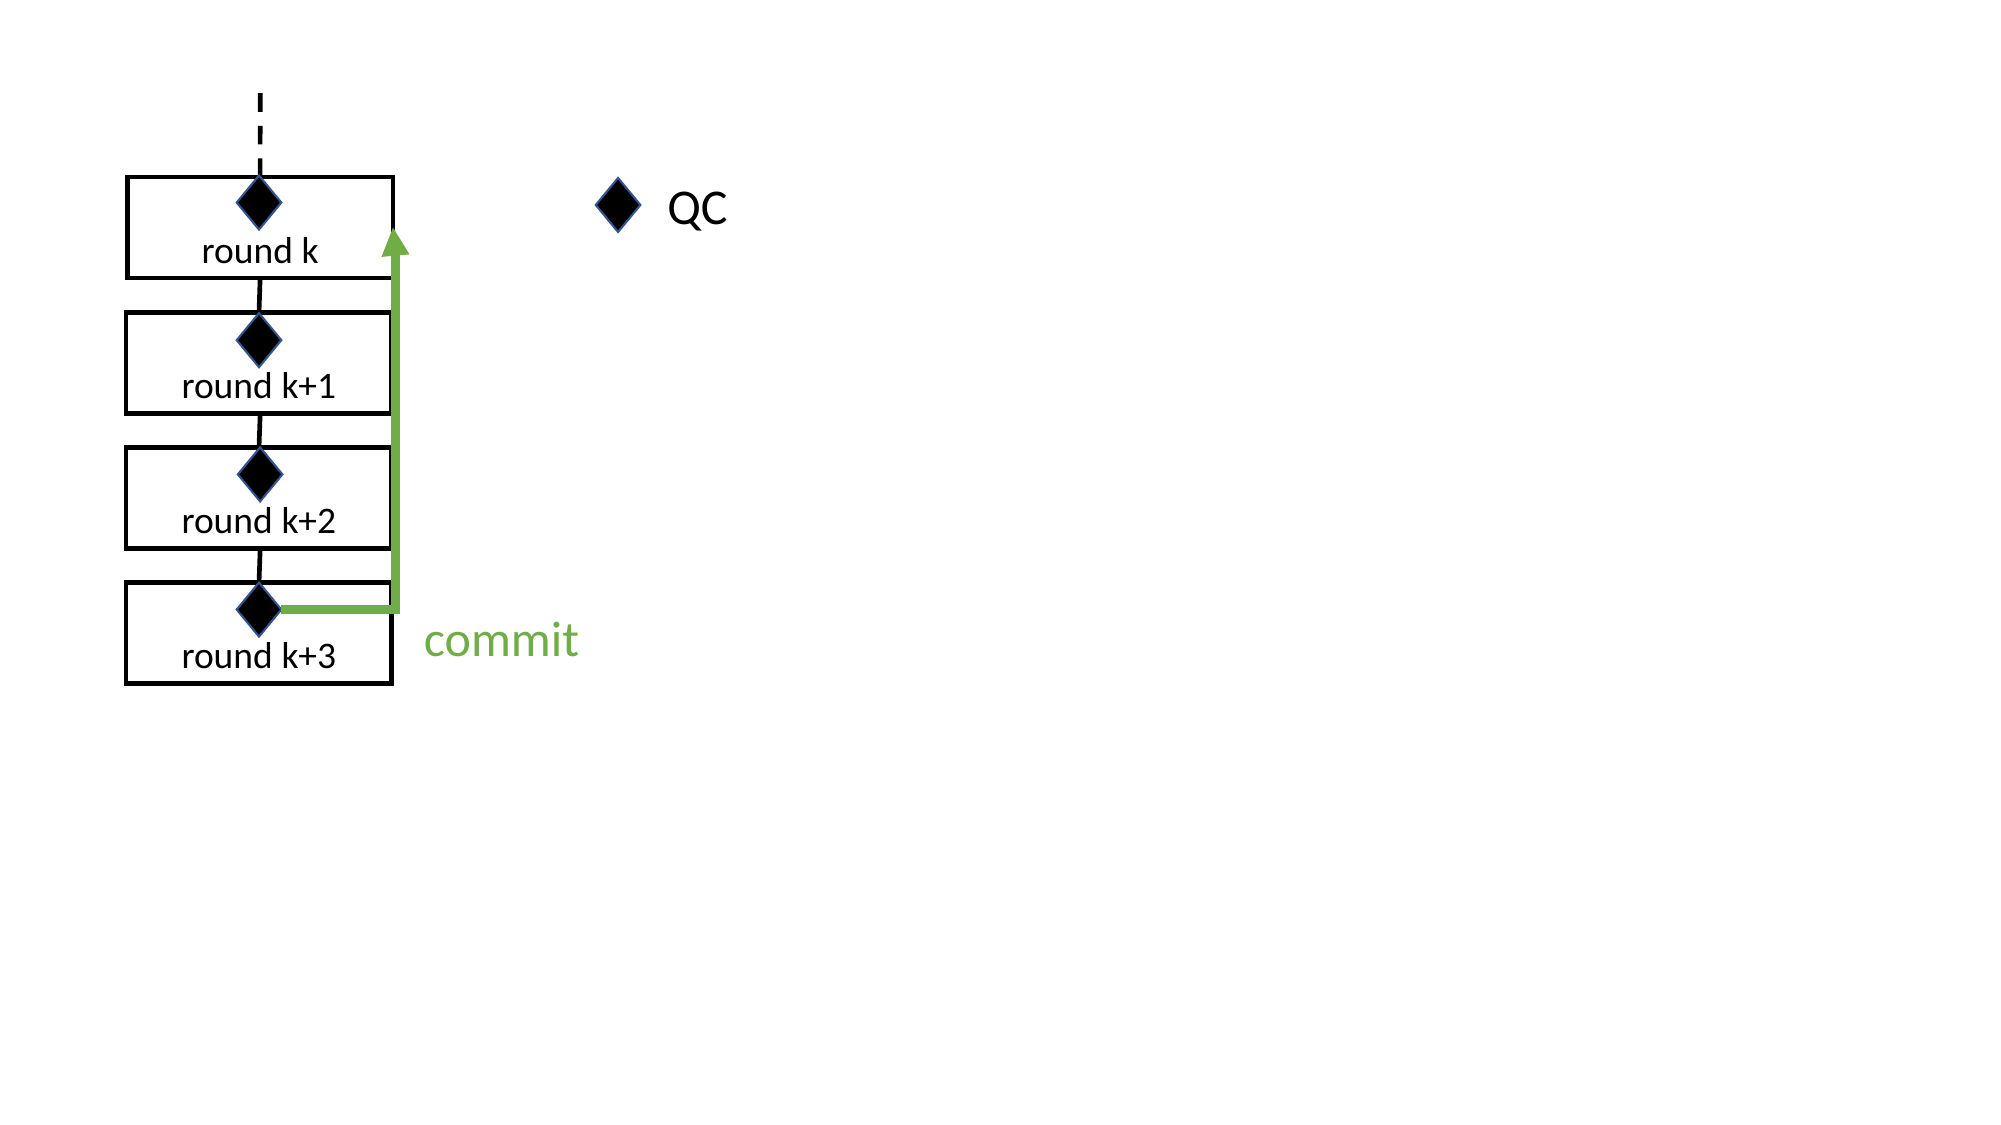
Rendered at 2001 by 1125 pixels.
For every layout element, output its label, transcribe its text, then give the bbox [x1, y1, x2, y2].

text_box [281, 227, 394, 610]
text_box [236, 446, 281, 504]
text_box round k+2 [125, 446, 281, 549]
text_box round k [126, 176, 394, 279]
text_box round k+3 [125, 581, 393, 685]
text_box round k+1 [125, 311, 281, 414]
text_box [235, 580, 281, 639]
text_box [235, 311, 281, 369]
text_box [594, 176, 642, 234]
text_box commit [409, 598, 596, 674]
text_box QC [596, 167, 743, 242]
text_box [235, 173, 283, 232]
